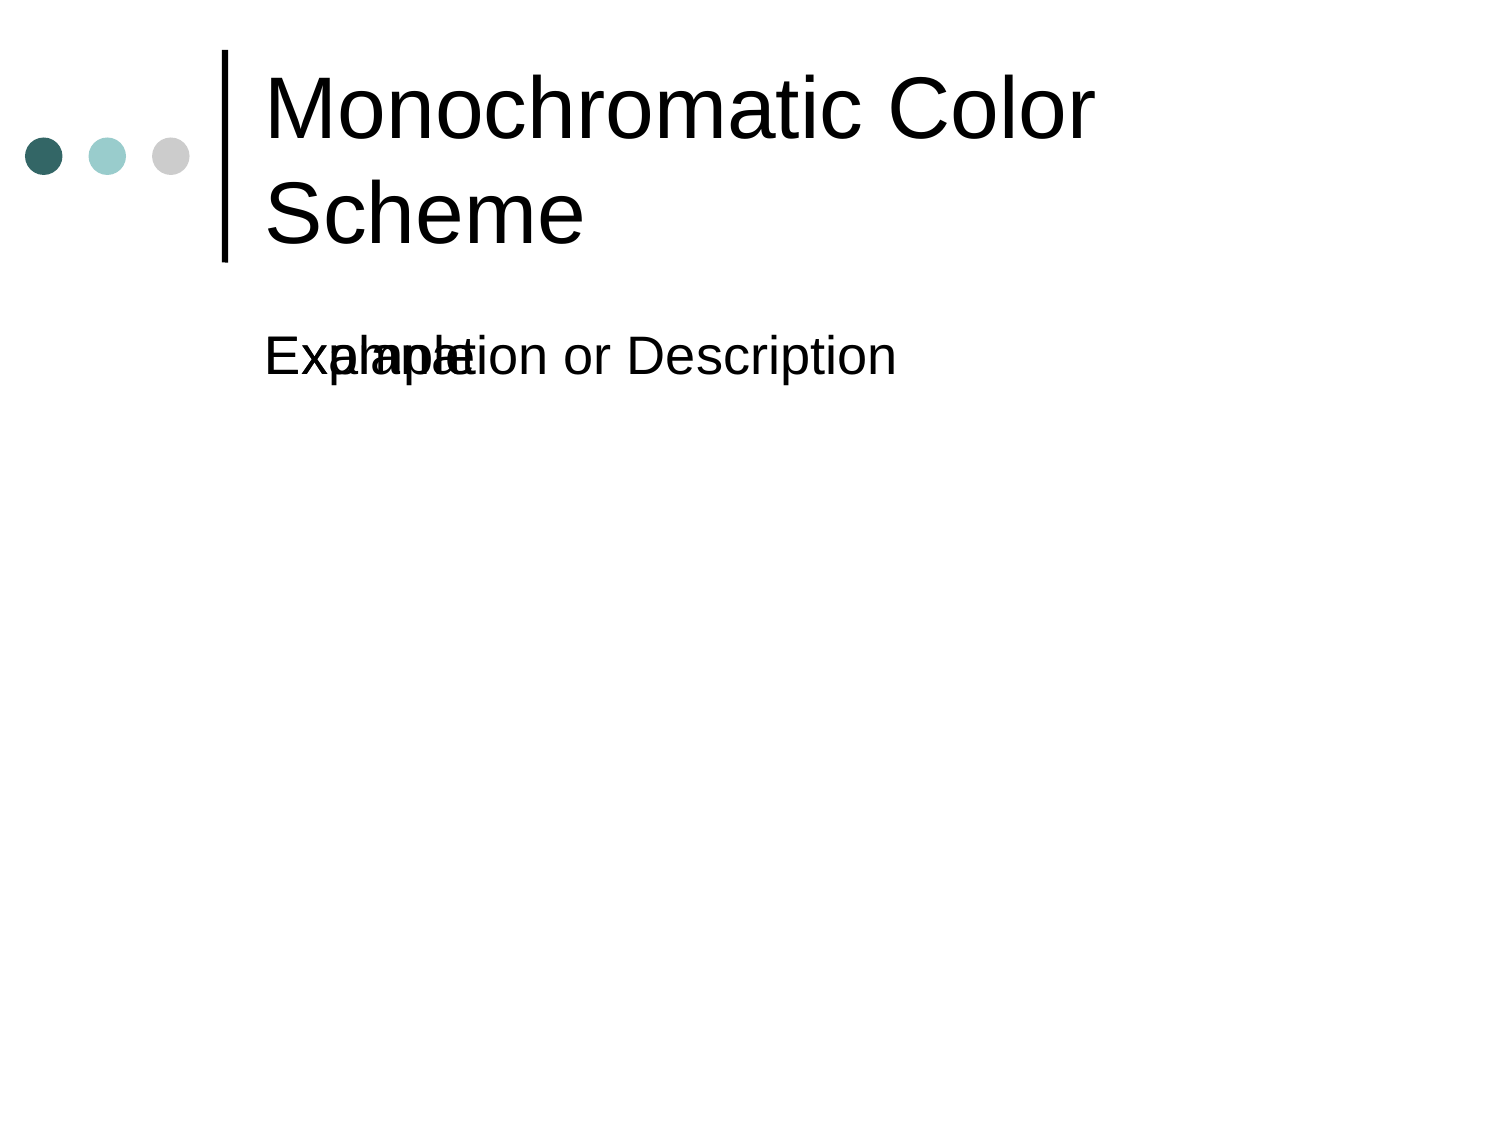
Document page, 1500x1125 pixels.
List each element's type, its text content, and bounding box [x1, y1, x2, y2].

list Example [249, 312, 1401, 988]
title Monochromatic Color Scheme [249, 30, 1401, 282]
